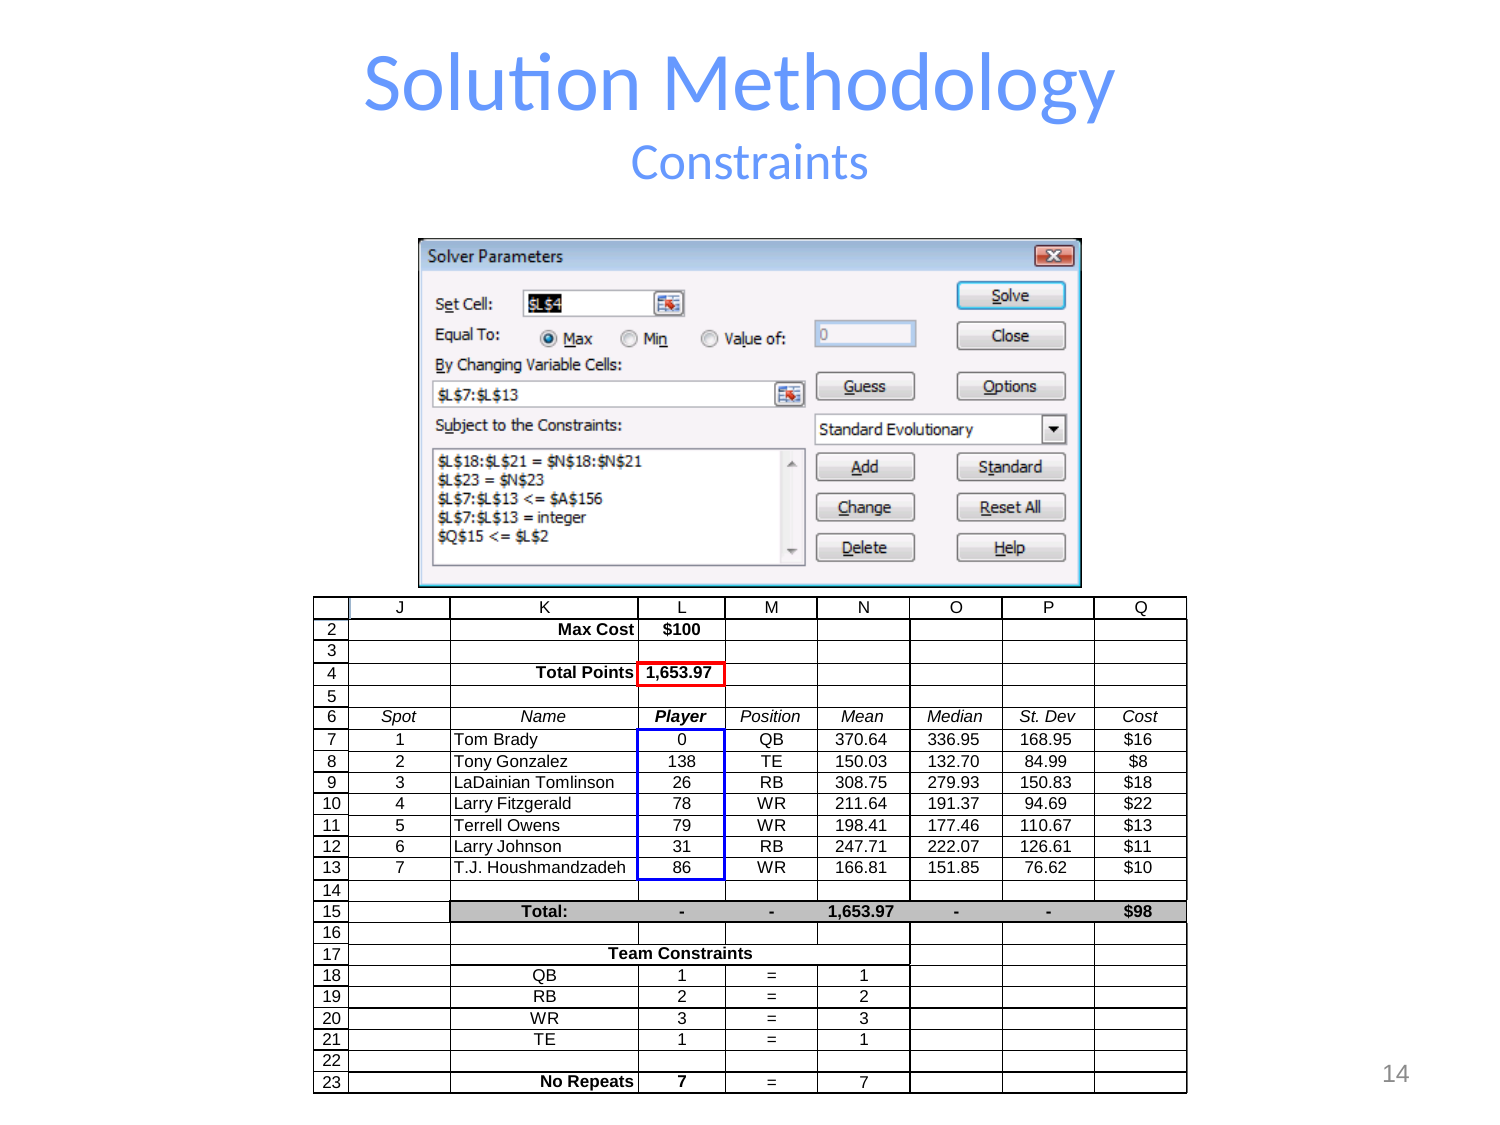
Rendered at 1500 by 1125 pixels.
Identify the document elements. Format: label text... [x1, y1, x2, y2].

title Solution Methodology Constraints [74, 14, 1426, 203]
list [312, 595, 1188, 1094]
slide_number 14 [1074, 1042, 1425, 1103]
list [418, 238, 1082, 588]
